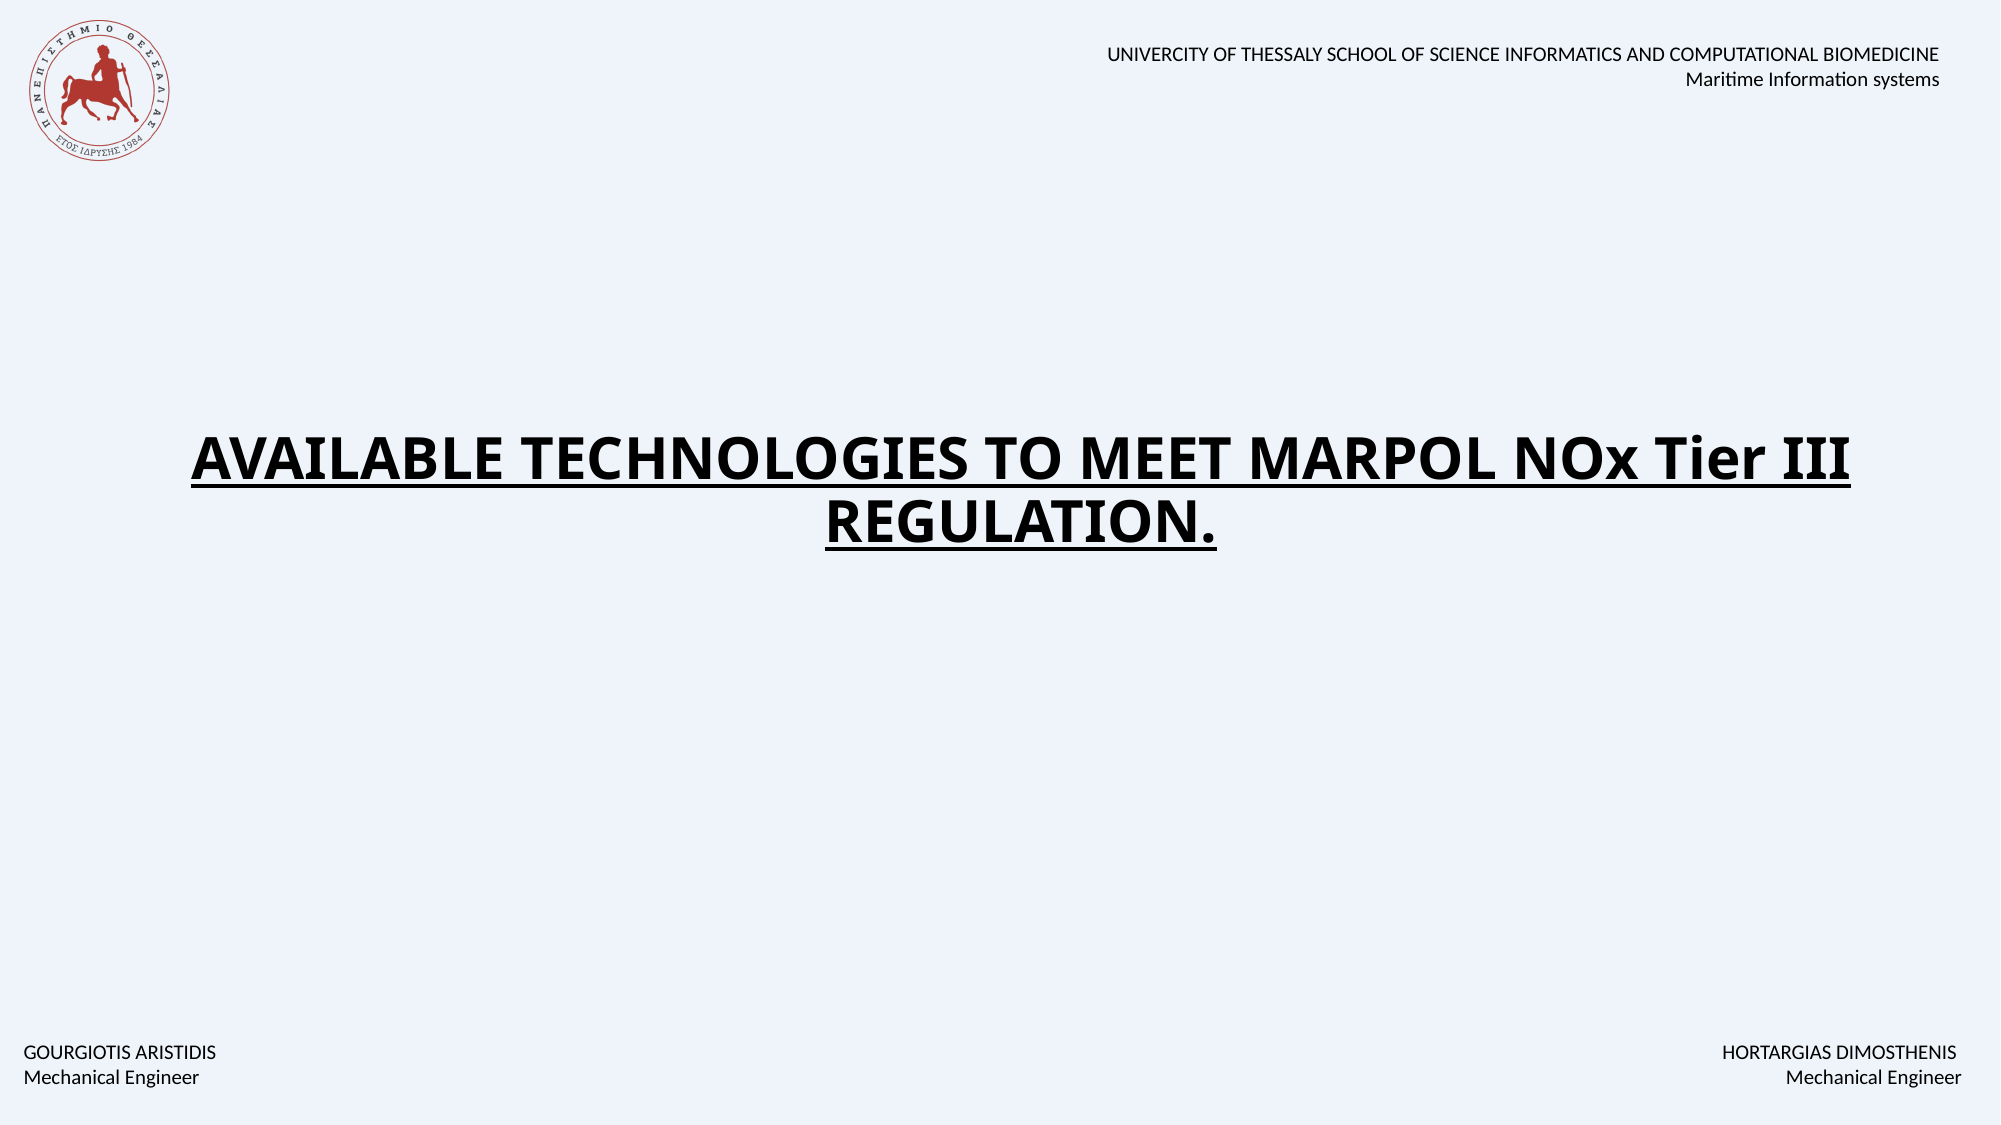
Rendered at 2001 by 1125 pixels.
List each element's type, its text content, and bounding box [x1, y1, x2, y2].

picture [27, 20, 172, 162]
title AVAILABLE TECHNOLOGIES TO MEET MARPOL NOx Tier III REGULATION. [136, 382, 1906, 563]
text_box UNIVERCITY OF THESSALY SCHOOL OF SCIENCE INFORMATICS AND COMPUTATIONAL BIOMEDICINE Maritime Information systems [229, 32, 1955, 98]
text_box GOURGIOTIS ARISTIDIS HORTARGIAS DIMOSTHENIS Mechanical Engineer Mechanical Engineer [8, 1030, 1984, 1096]
